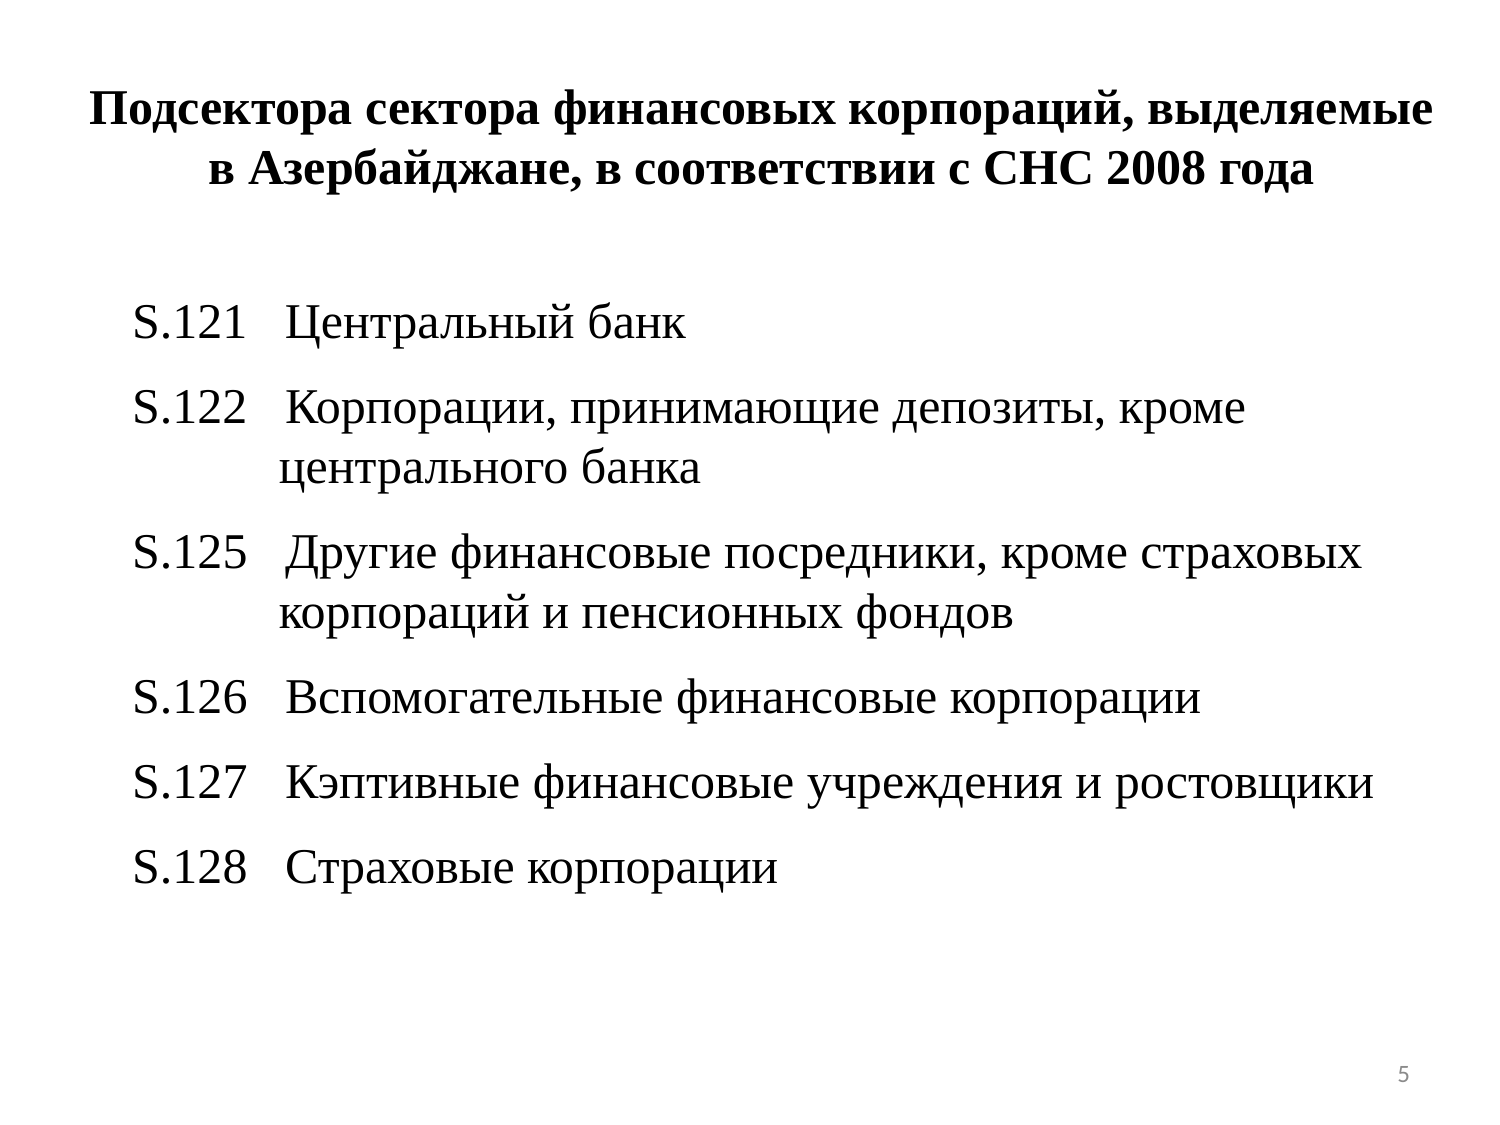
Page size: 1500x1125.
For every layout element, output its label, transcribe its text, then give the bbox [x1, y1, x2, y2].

slide_number 5 [1074, 1042, 1425, 1103]
list S.121 Центральный банк S.122 Корпорации, принимающие депозиты, кроме центрального банка S.125 Другие финансовые посредники, кроме страховых корпораций и пенсионных фондов S.126 Вспомогательные финансовые корпорации S.127 Кэптивные финансовые учреждения и ростовщики S.128 Страховые корпорации [117, 281, 1421, 1008]
title Подсектора сектора финансовых корпораций, выделяемые в Азербайджане, в соответствии с СНС 2008 года [58, 70, 1465, 200]
